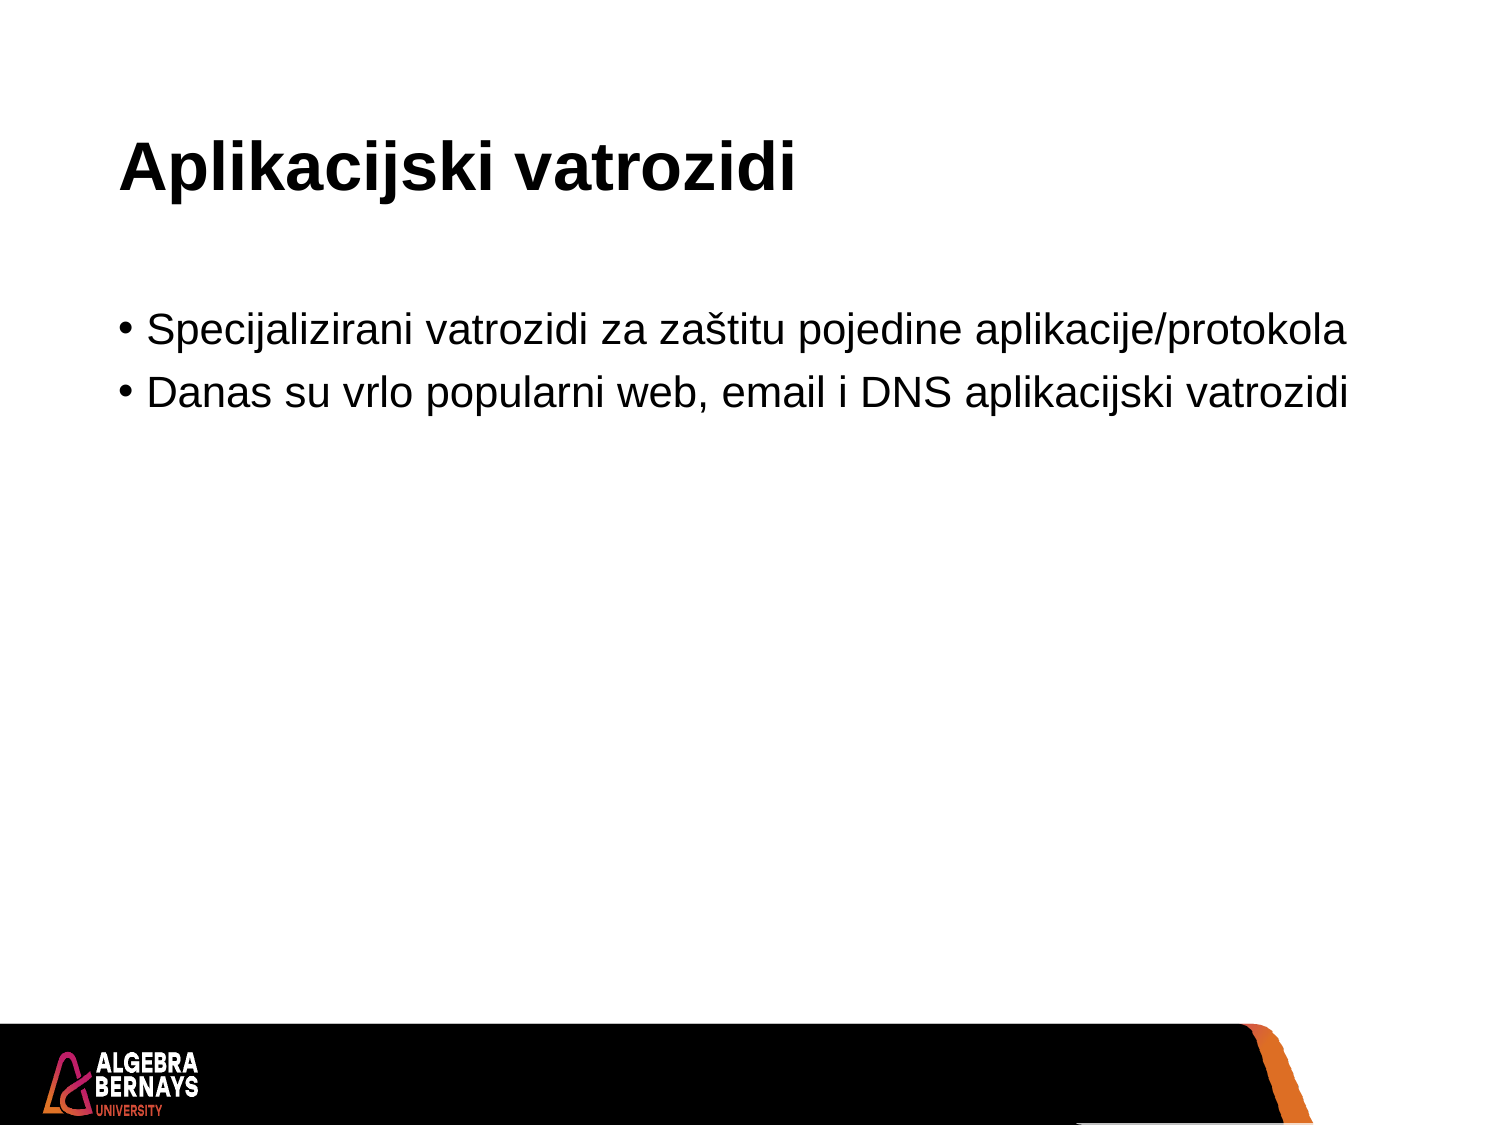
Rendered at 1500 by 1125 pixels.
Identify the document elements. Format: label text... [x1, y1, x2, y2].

picture [0, 1023, 1468, 1125]
list Specijalizirani vatrozidi za zaštitu pojedine aplikacije/protokola Danas su vrlo popularni web, email i DNS aplikacijski vatrozidi [103, 299, 1397, 1014]
title Aplikacijski vatrozidi [103, 59, 1397, 278]
